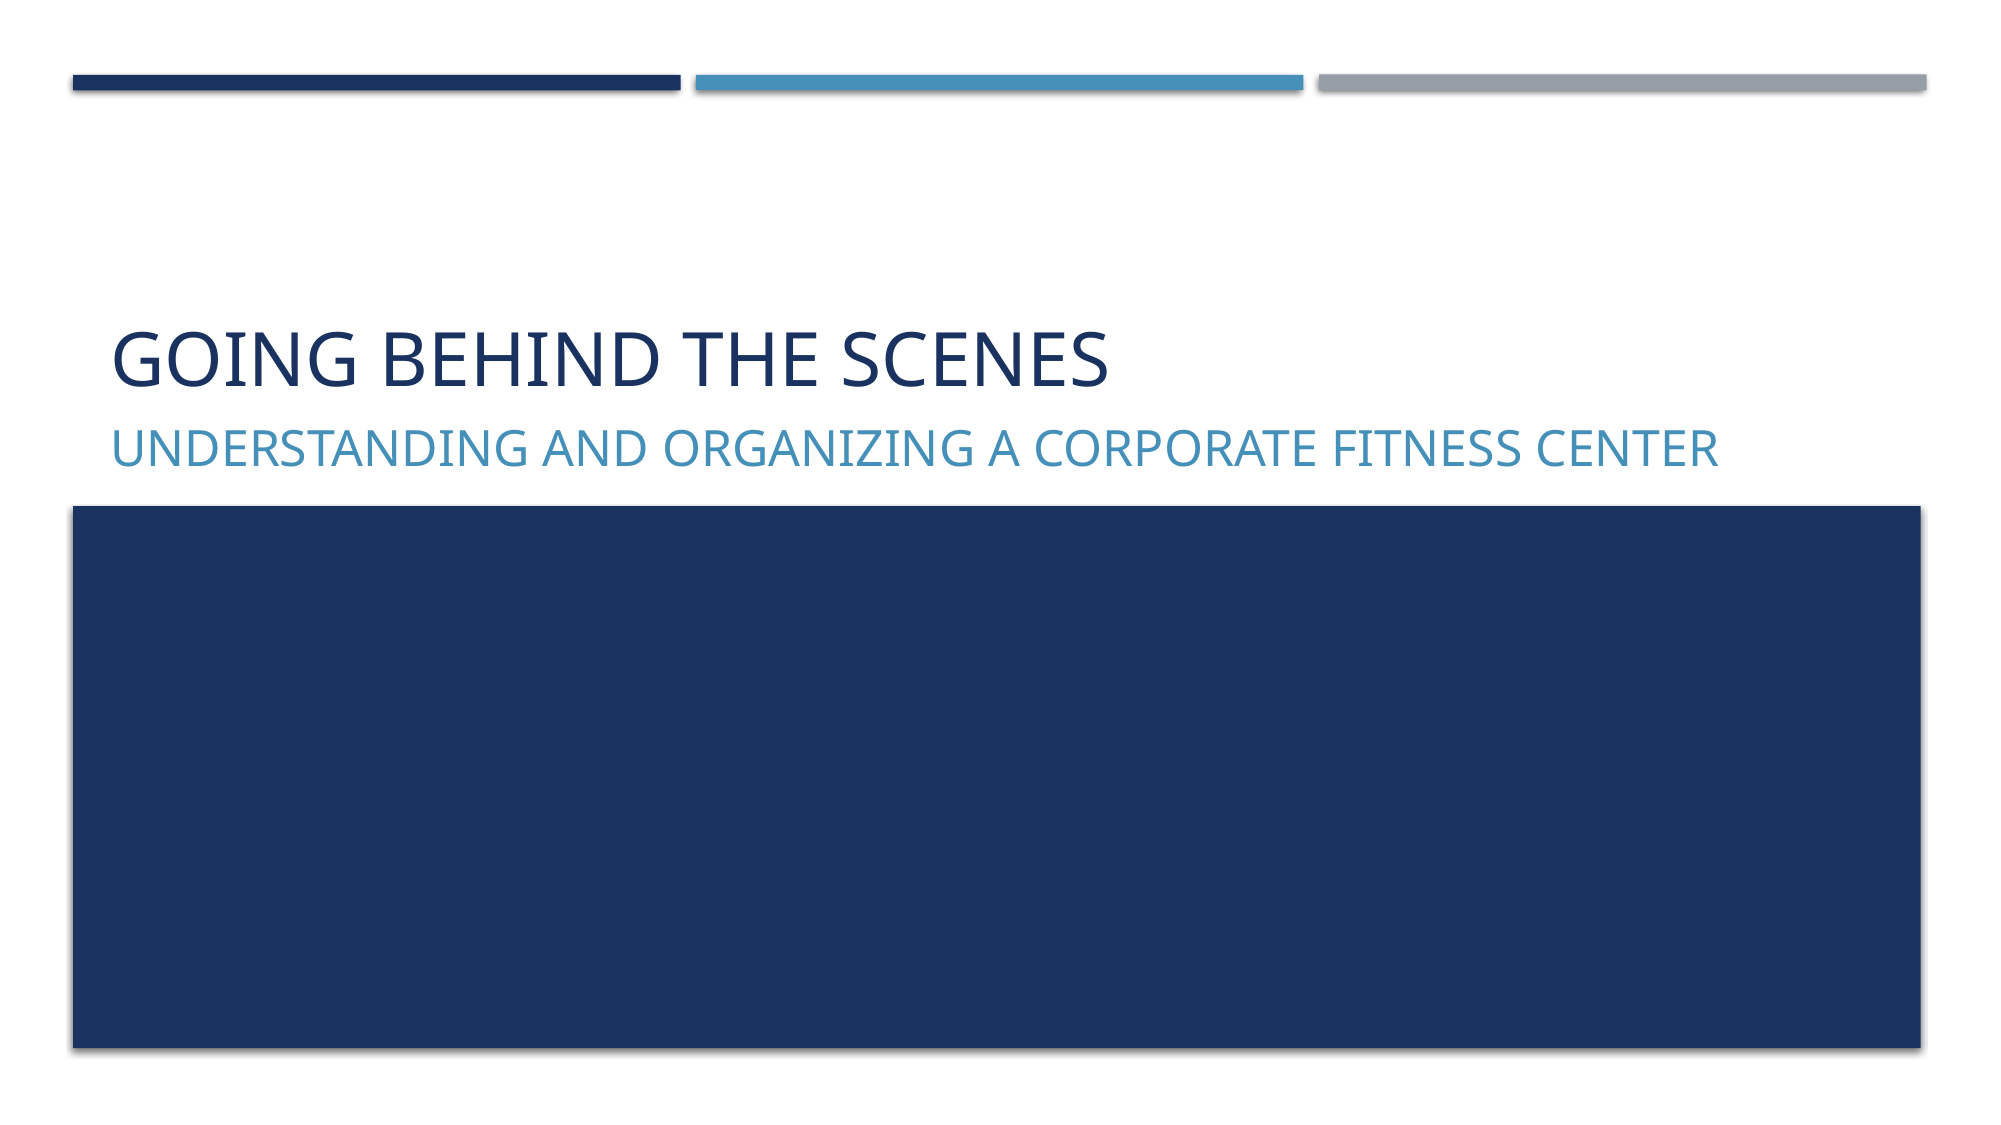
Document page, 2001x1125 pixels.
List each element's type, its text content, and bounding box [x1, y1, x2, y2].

subtitle Understanding and organizing a corporate fitness center [95, 409, 1899, 507]
title Going behind the scenes [95, 167, 1899, 409]
